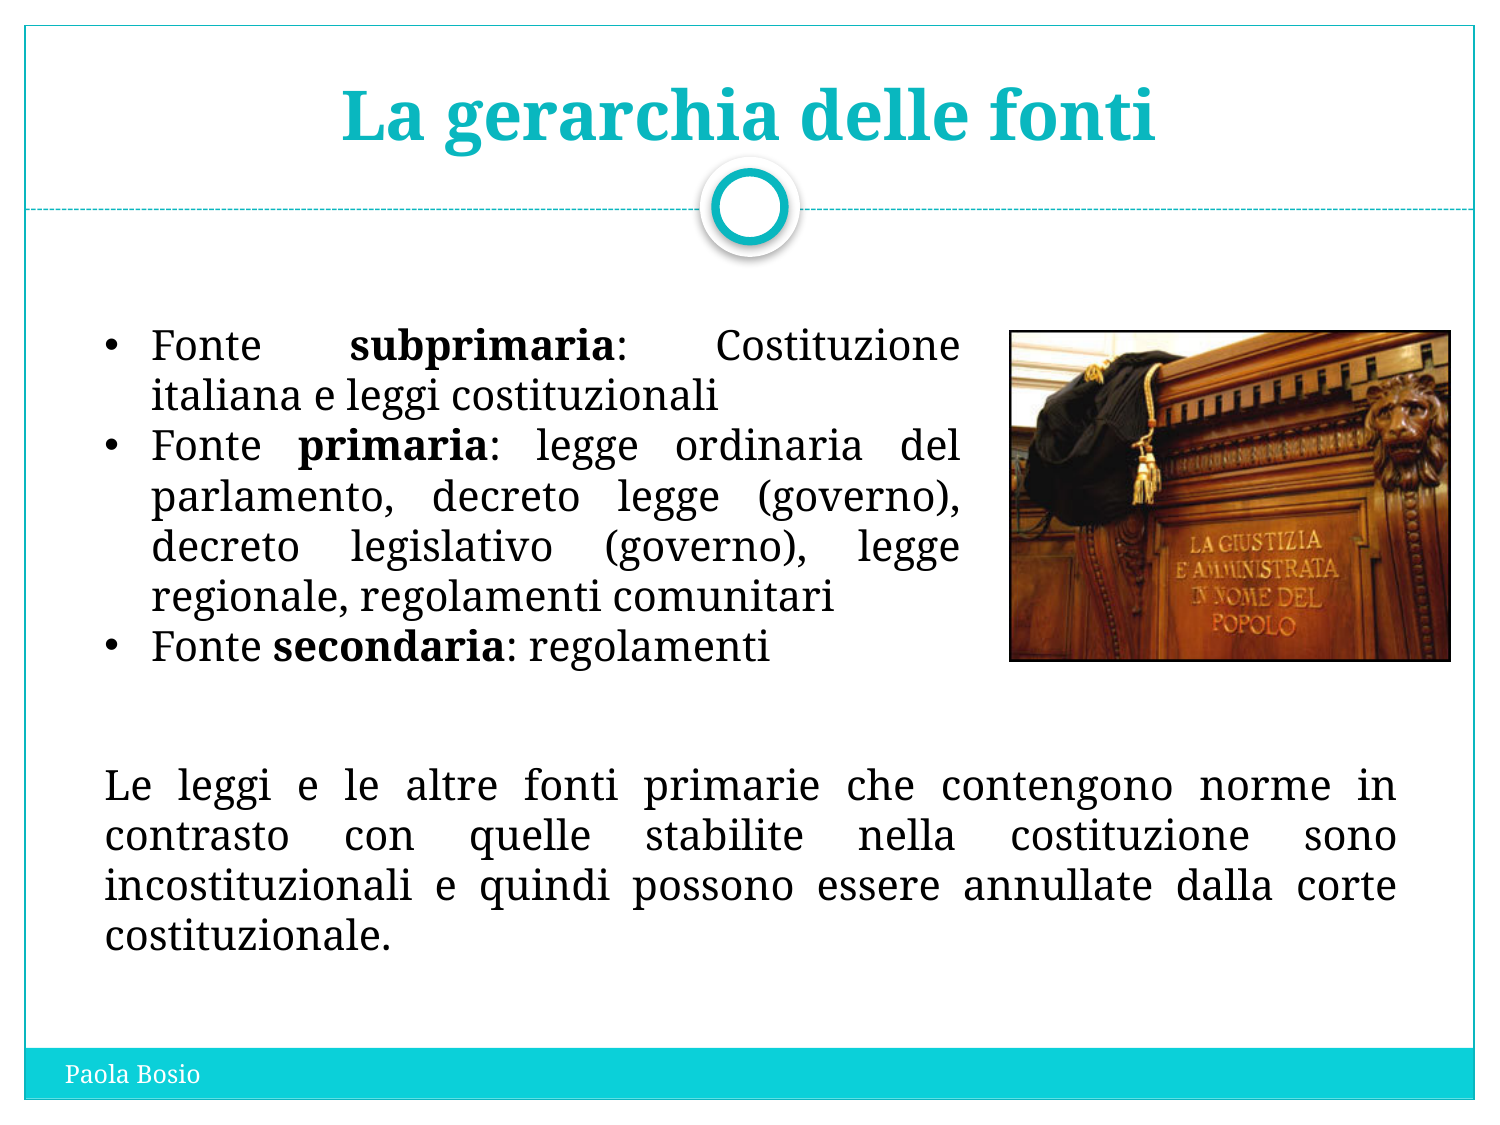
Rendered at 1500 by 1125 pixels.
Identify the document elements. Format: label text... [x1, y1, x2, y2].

title La gerarchia delle fonti [49, 37, 1450, 162]
footer Paola Bosio [50, 1051, 638, 1112]
picture [1009, 330, 1451, 662]
text_box Le leggi e le altre fonti primarie che contengono norme in contrasto con quelle stabilite nella costituzione sono incostituzionali e quindi possono essere annullate dalla corte costituzionale. [89, 751, 1413, 967]
text_box Fonte subprimaria: Costituzione italiana e leggi costituzionali Fonte primaria: legge ordinaria del parlamento, decreto legge (governo), decreto legislativo (governo), legge regionale, regolamenti comunitari Fonte secondaria: regolamenti [89, 311, 976, 677]
